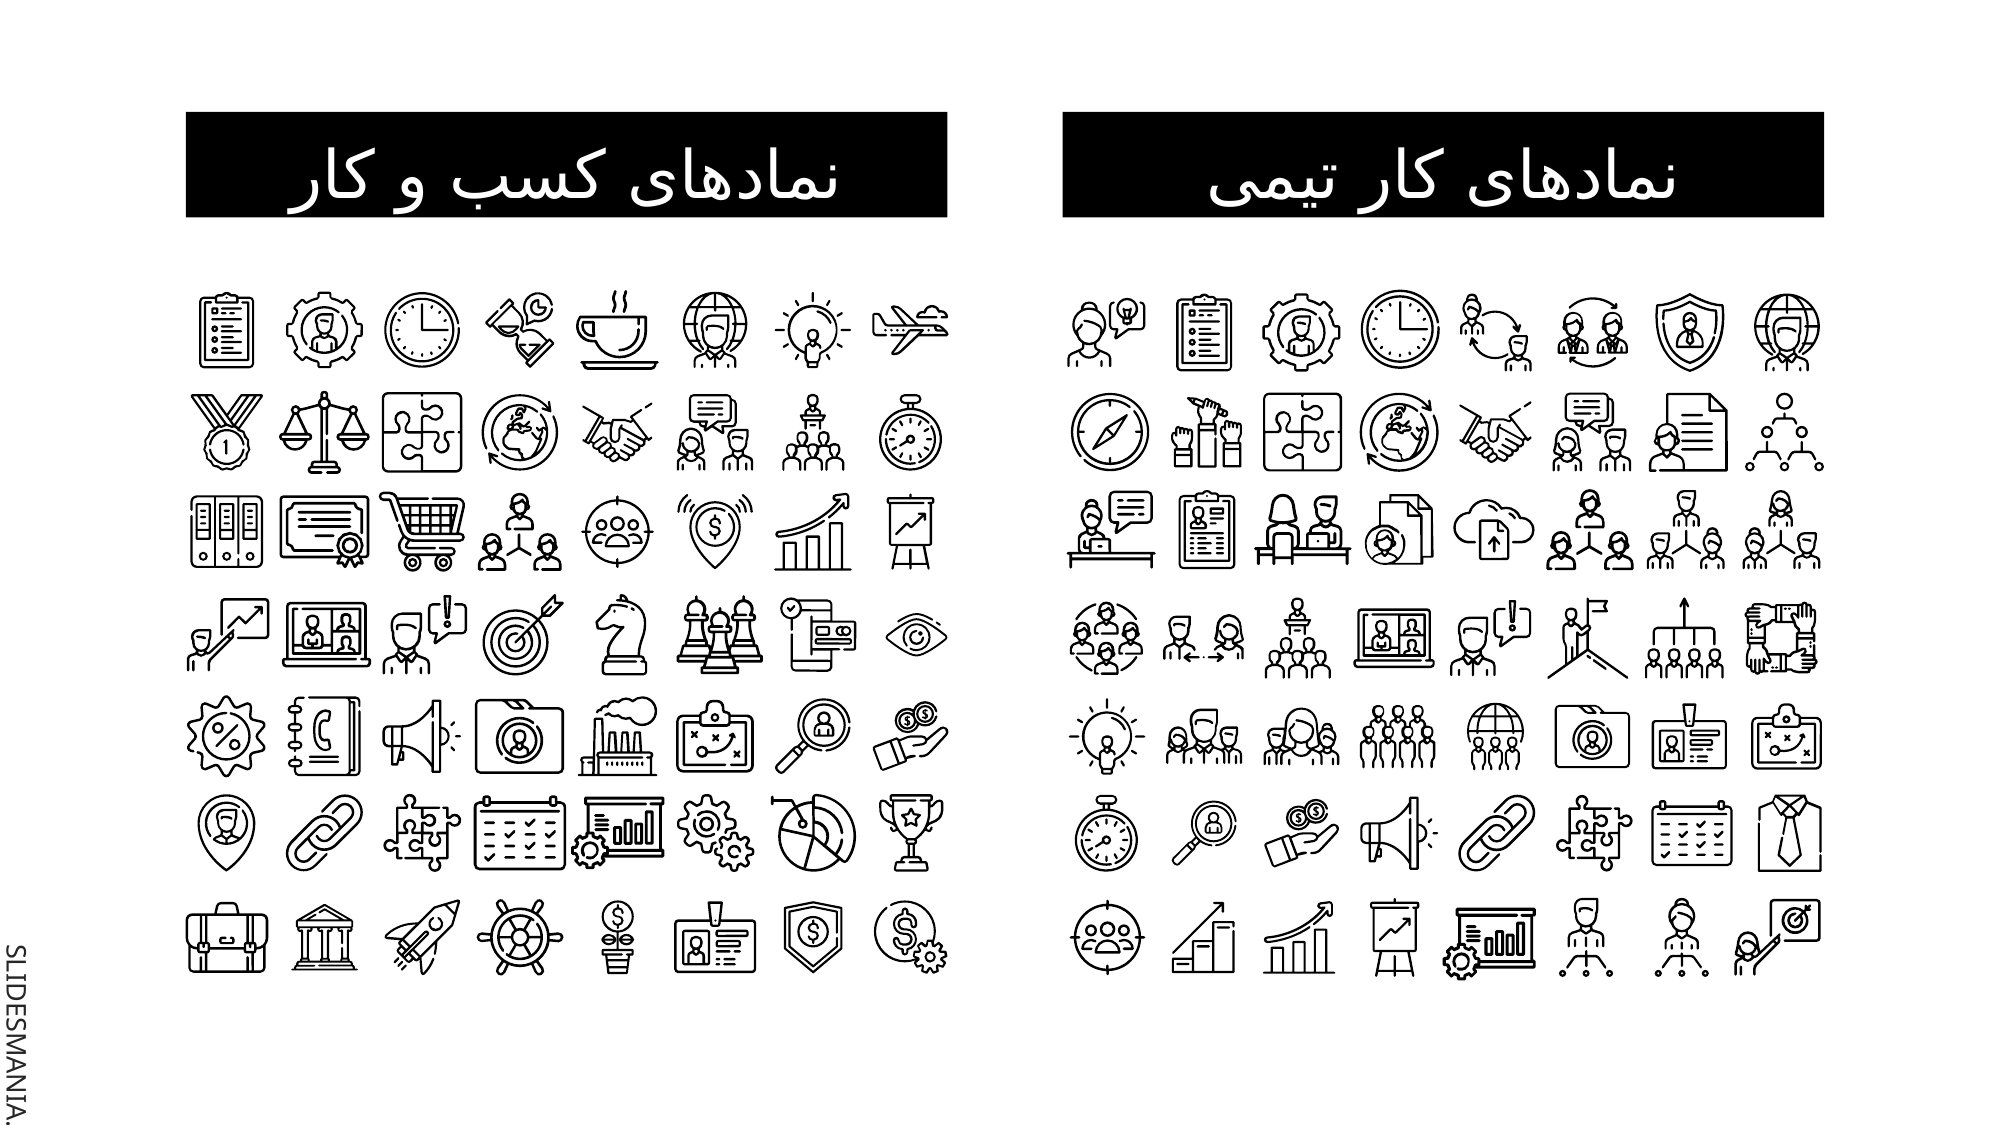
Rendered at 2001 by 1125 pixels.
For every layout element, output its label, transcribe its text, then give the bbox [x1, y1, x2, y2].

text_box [1067, 297, 1146, 368]
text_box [481, 393, 559, 471]
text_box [1263, 707, 1340, 766]
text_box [1066, 490, 1156, 569]
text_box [872, 304, 949, 356]
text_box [1069, 601, 1144, 676]
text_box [1360, 796, 1439, 870]
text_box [1653, 292, 1726, 373]
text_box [1178, 489, 1236, 570]
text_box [682, 291, 748, 369]
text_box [477, 492, 562, 572]
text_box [1753, 293, 1821, 372]
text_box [773, 492, 852, 571]
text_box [1744, 392, 1825, 472]
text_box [878, 793, 944, 872]
text_box نمادهای کسب و کار [185, 111, 948, 218]
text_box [575, 289, 659, 371]
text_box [1171, 800, 1237, 866]
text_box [190, 393, 264, 471]
text_box [383, 793, 462, 872]
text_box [1458, 401, 1533, 464]
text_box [677, 493, 754, 570]
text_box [782, 393, 845, 472]
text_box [1757, 794, 1822, 873]
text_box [1262, 293, 1341, 372]
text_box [287, 696, 361, 777]
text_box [673, 901, 757, 974]
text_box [1654, 897, 1710, 978]
text_box [1263, 392, 1343, 472]
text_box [774, 698, 851, 775]
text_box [1742, 489, 1821, 570]
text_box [872, 700, 950, 772]
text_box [885, 612, 948, 657]
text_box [1264, 597, 1332, 679]
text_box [185, 694, 267, 778]
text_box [1353, 608, 1435, 669]
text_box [1646, 489, 1725, 570]
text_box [1359, 392, 1439, 472]
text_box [186, 597, 270, 672]
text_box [283, 794, 365, 872]
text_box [383, 899, 461, 976]
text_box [873, 900, 948, 974]
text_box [779, 597, 857, 673]
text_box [378, 491, 467, 572]
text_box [1552, 392, 1632, 472]
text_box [601, 900, 635, 975]
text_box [676, 393, 754, 471]
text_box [1744, 601, 1818, 676]
text_box [482, 594, 564, 676]
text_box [190, 495, 264, 569]
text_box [1175, 293, 1233, 372]
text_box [783, 900, 843, 974]
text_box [1750, 703, 1823, 770]
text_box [1453, 498, 1535, 561]
text_box [1364, 494, 1434, 565]
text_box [676, 793, 755, 872]
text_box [1648, 392, 1729, 473]
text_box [1065, 794, 1142, 872]
text_box [1556, 794, 1633, 872]
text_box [675, 699, 755, 773]
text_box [1450, 599, 1532, 677]
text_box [1170, 396, 1243, 468]
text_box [1546, 597, 1629, 679]
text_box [1651, 703, 1728, 770]
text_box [1162, 613, 1245, 663]
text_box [476, 898, 564, 976]
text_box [382, 594, 468, 675]
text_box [484, 291, 555, 369]
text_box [1069, 899, 1146, 976]
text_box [570, 796, 665, 870]
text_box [870, 393, 947, 471]
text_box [1068, 697, 1146, 775]
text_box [279, 495, 370, 569]
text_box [1466, 702, 1525, 771]
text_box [1263, 798, 1341, 868]
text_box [382, 699, 462, 774]
text_box [381, 392, 463, 473]
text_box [1554, 704, 1631, 769]
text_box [1171, 901, 1235, 974]
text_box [1557, 297, 1629, 368]
text_box [291, 903, 358, 971]
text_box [1165, 708, 1243, 765]
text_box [774, 291, 852, 369]
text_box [198, 291, 255, 369]
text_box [1262, 900, 1336, 974]
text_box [185, 901, 269, 974]
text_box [595, 593, 648, 676]
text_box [474, 698, 565, 775]
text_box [1546, 488, 1634, 571]
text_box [1253, 493, 1352, 566]
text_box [1442, 907, 1537, 981]
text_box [577, 695, 658, 777]
text_box [676, 595, 763, 675]
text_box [197, 794, 256, 872]
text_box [1651, 799, 1733, 867]
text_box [1369, 897, 1420, 978]
text_box نمادهای کار تیمی [1062, 111, 1825, 218]
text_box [1644, 597, 1724, 679]
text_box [285, 291, 364, 369]
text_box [580, 495, 655, 569]
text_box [1456, 794, 1538, 872]
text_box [1070, 392, 1150, 472]
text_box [1459, 293, 1532, 372]
text_box [770, 793, 857, 872]
text_box [279, 390, 370, 474]
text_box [1558, 897, 1614, 978]
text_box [473, 795, 567, 871]
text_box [1734, 898, 1821, 977]
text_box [581, 402, 653, 463]
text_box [1360, 289, 1441, 370]
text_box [886, 493, 935, 570]
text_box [281, 601, 372, 668]
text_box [384, 291, 461, 368]
text_box [1359, 705, 1436, 769]
